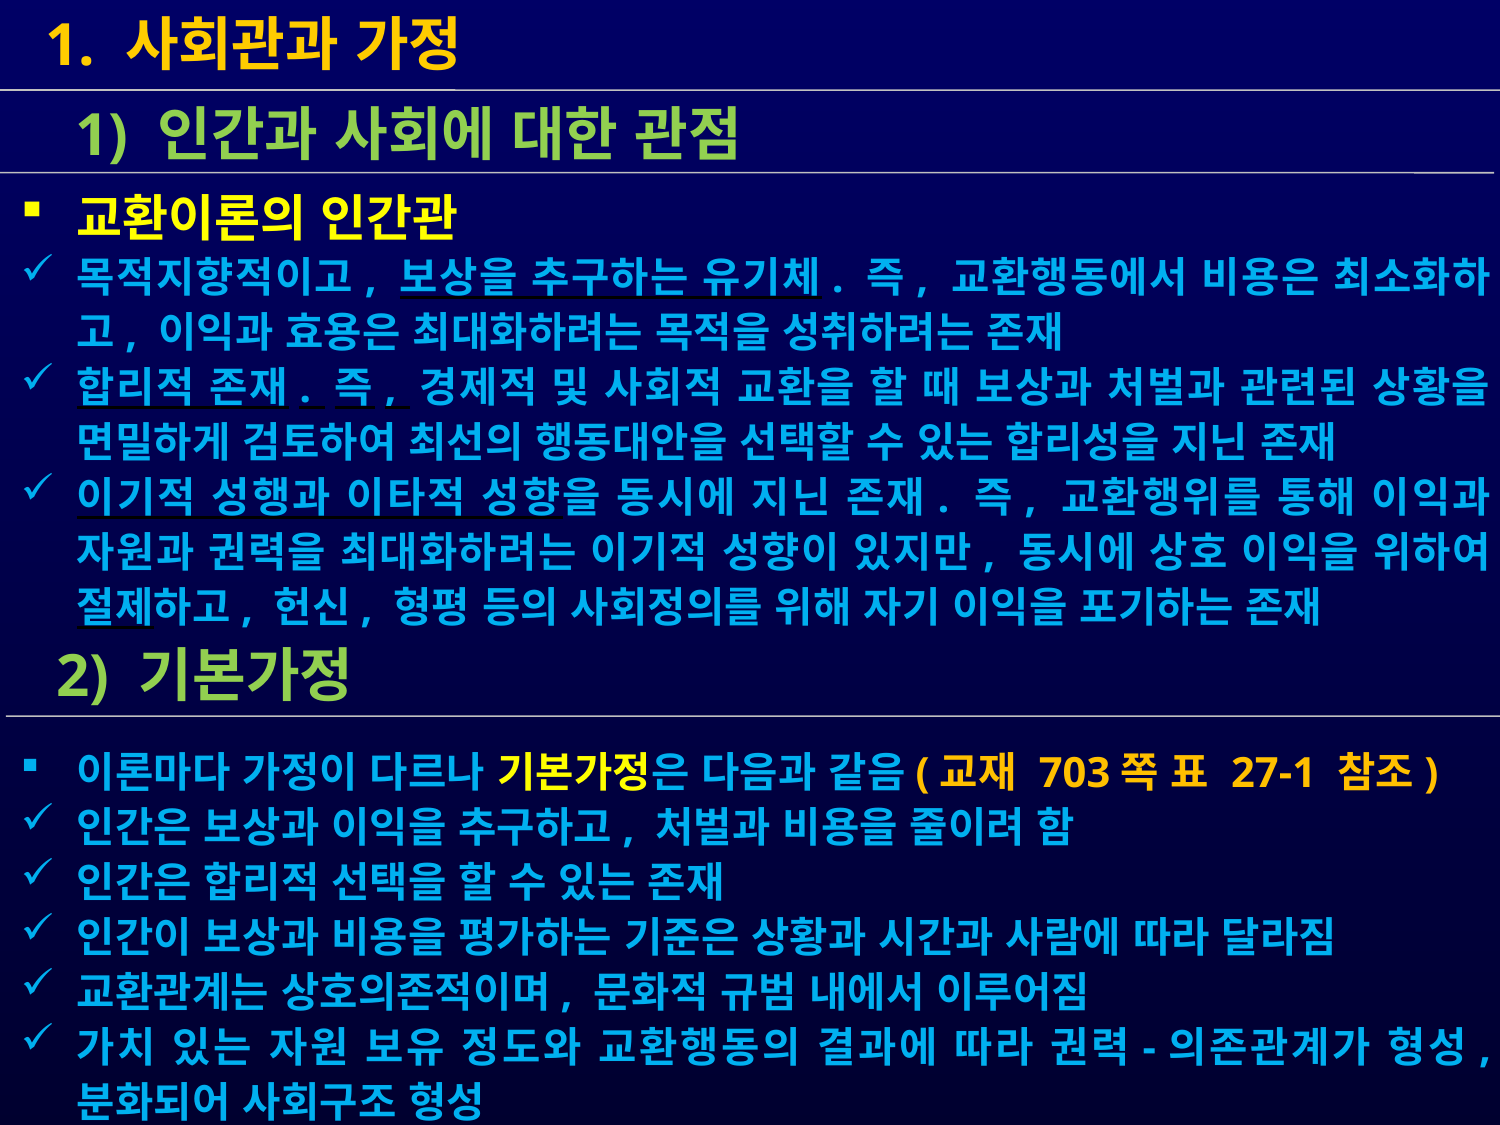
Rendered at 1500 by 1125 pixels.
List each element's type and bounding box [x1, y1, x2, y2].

text_box [0, 0, 1500, 1125]
